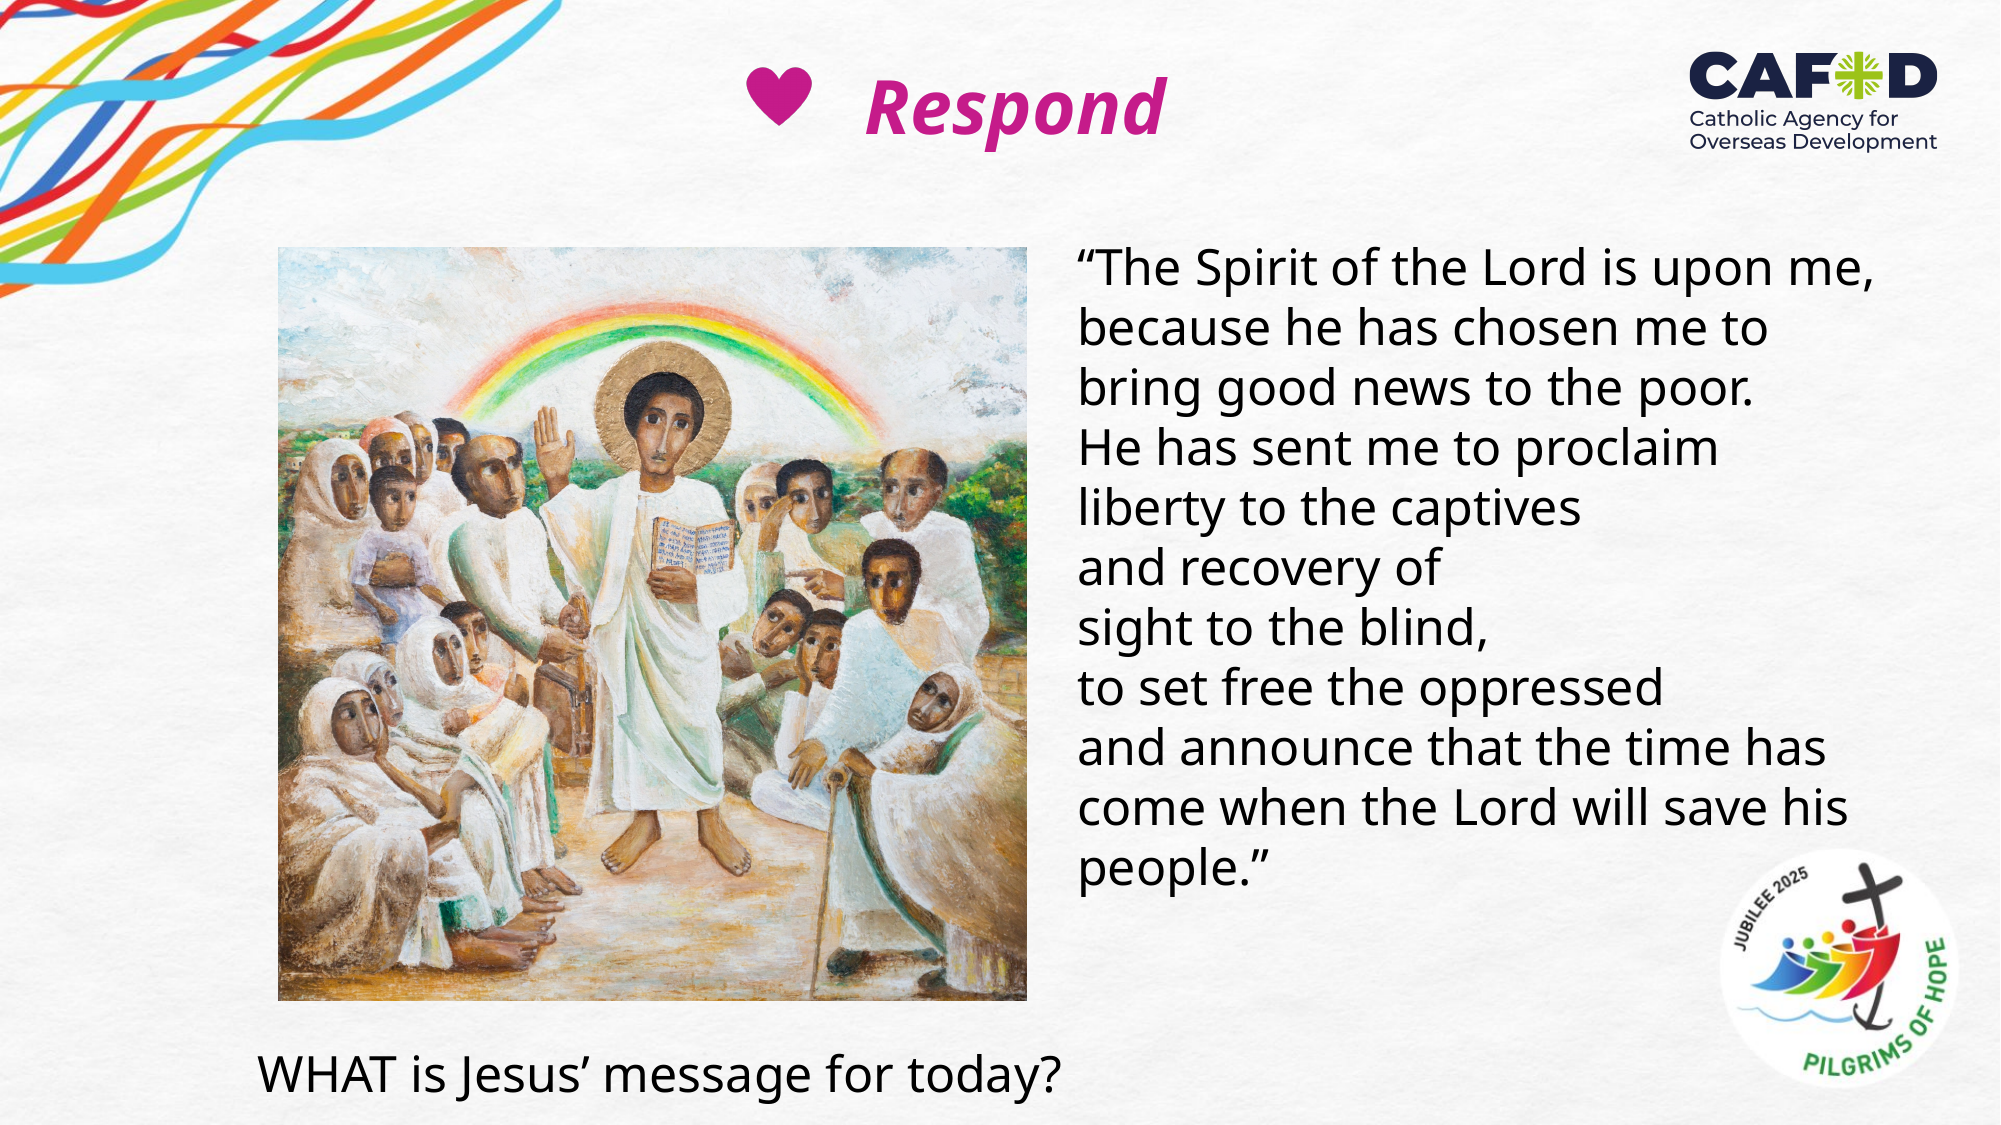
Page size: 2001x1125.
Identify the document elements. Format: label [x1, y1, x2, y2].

list [0, 0, 2000, 1125]
picture [732, 52, 825, 141]
picture [1650, 34, 1977, 170]
picture [277, 247, 1027, 1001]
